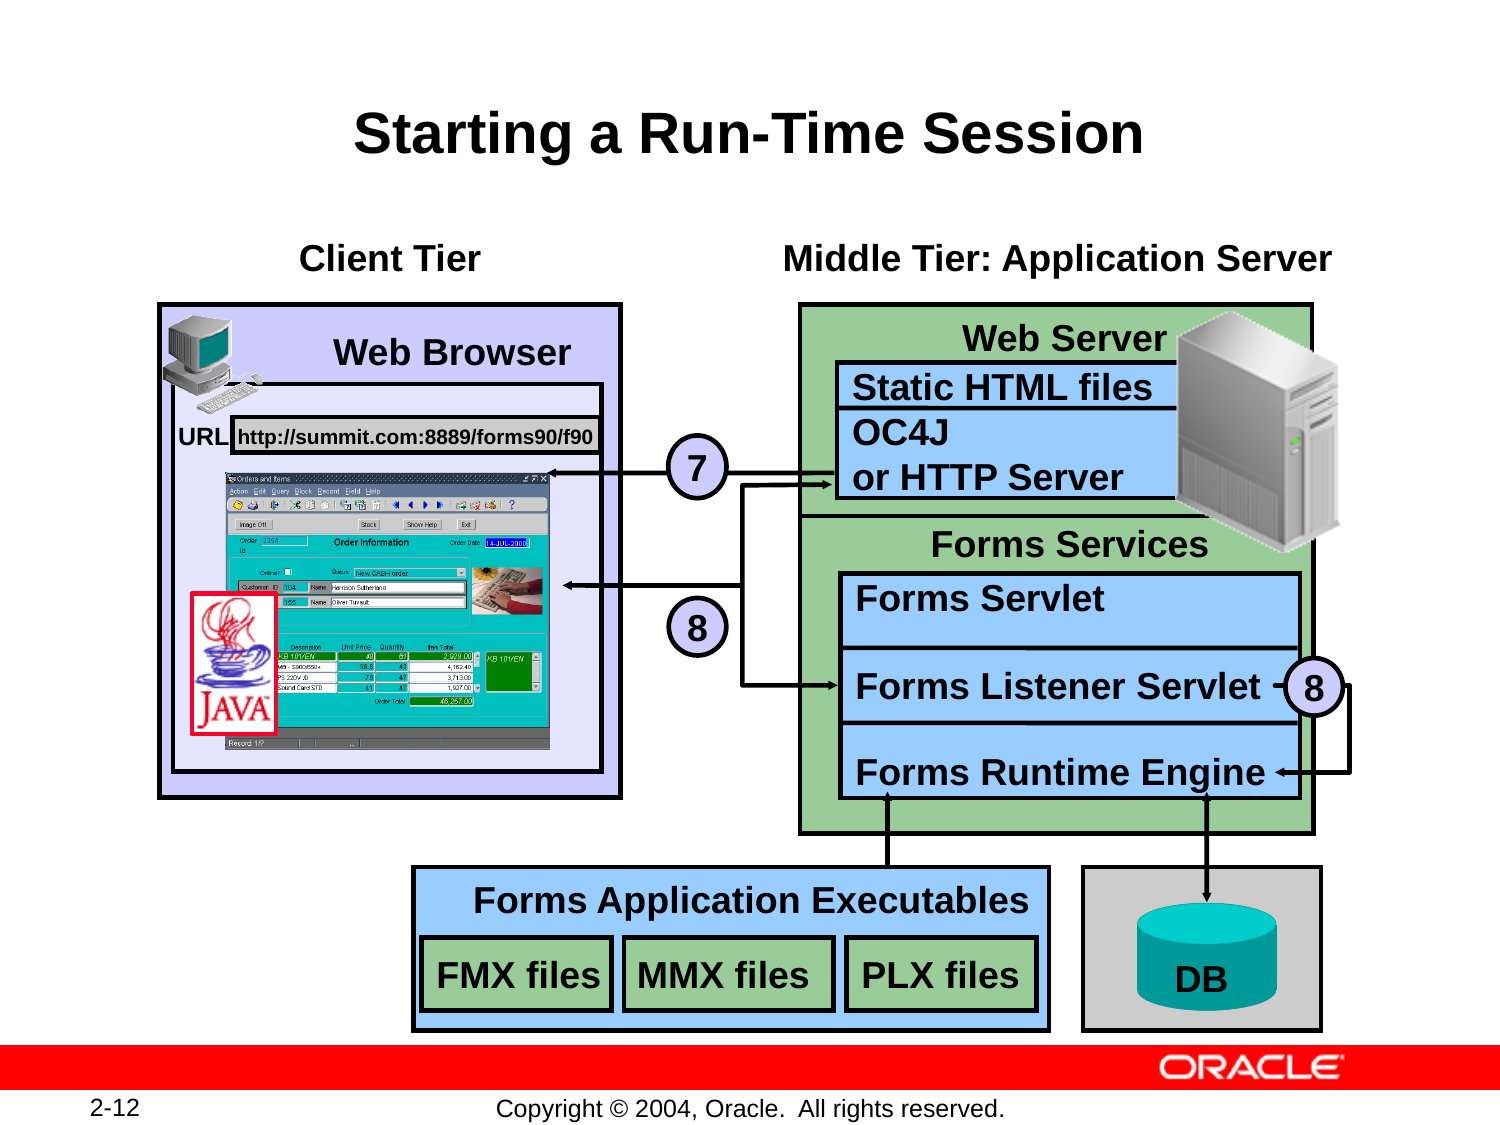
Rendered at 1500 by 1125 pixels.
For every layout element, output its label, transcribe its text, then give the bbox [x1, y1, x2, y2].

picture [1174, 310, 1345, 561]
text_box Forms Application Executables [457, 868, 1046, 929]
text_box [173, 474, 602, 772]
text_box 7 [668, 435, 727, 499]
text_box [159, 421, 621, 798]
text_box [1225, 568, 1314, 661]
text_box Forms Servlet Forms Listener Servlet Forms Runtime Engine [840, 723, 1300, 798]
text_box [562, 581, 742, 590]
text_box [173, 457, 602, 576]
picture [162, 315, 263, 416]
text_box URL [162, 423, 262, 459]
text_box Client Tier [283, 226, 497, 287]
text_box [1207, 773, 1314, 834]
title Starting a Run-Time Session [149, 87, 1351, 232]
text_box http://summit.com:8889/forms90/f90 [216, 416, 609, 457]
text_box FMX files [421, 937, 612, 1011]
text_box [883, 791, 892, 867]
picture [174, 472, 551, 755]
text_box 8 [1285, 658, 1343, 716]
text_box [799, 304, 1313, 516]
text_box Forms Servlet Forms Listener Servlet Forms Runtime Engine [840, 573, 1300, 722]
text_box Static HTML files OC4J or HTTP Server [836, 409, 1169, 498]
text_box [1202, 791, 1211, 901]
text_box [1137, 902, 1277, 1011]
text_box Forms Services [915, 512, 1225, 573]
text_box [159, 304, 621, 472]
text_box 8 [668, 597, 727, 656]
text_box [888, 798, 1206, 834]
text_box Middle Tier: Application Server [745, 226, 1371, 287]
text_box [799, 516, 915, 834]
text_box Web Browser [294, 320, 611, 381]
text_box [742, 480, 838, 690]
text_box [413, 867, 1049, 1031]
text_box [548, 468, 668, 478]
text_box [266, 384, 602, 416]
text_box [1082, 866, 1322, 1031]
text_box [1274, 685, 1351, 777]
text_box Static HTML files OC4J or HTTP Server [836, 362, 1169, 408]
text_box MMX files [623, 937, 834, 1011]
text_box Web Server [946, 306, 1194, 362]
text_box PLX files [846, 937, 1037, 1011]
